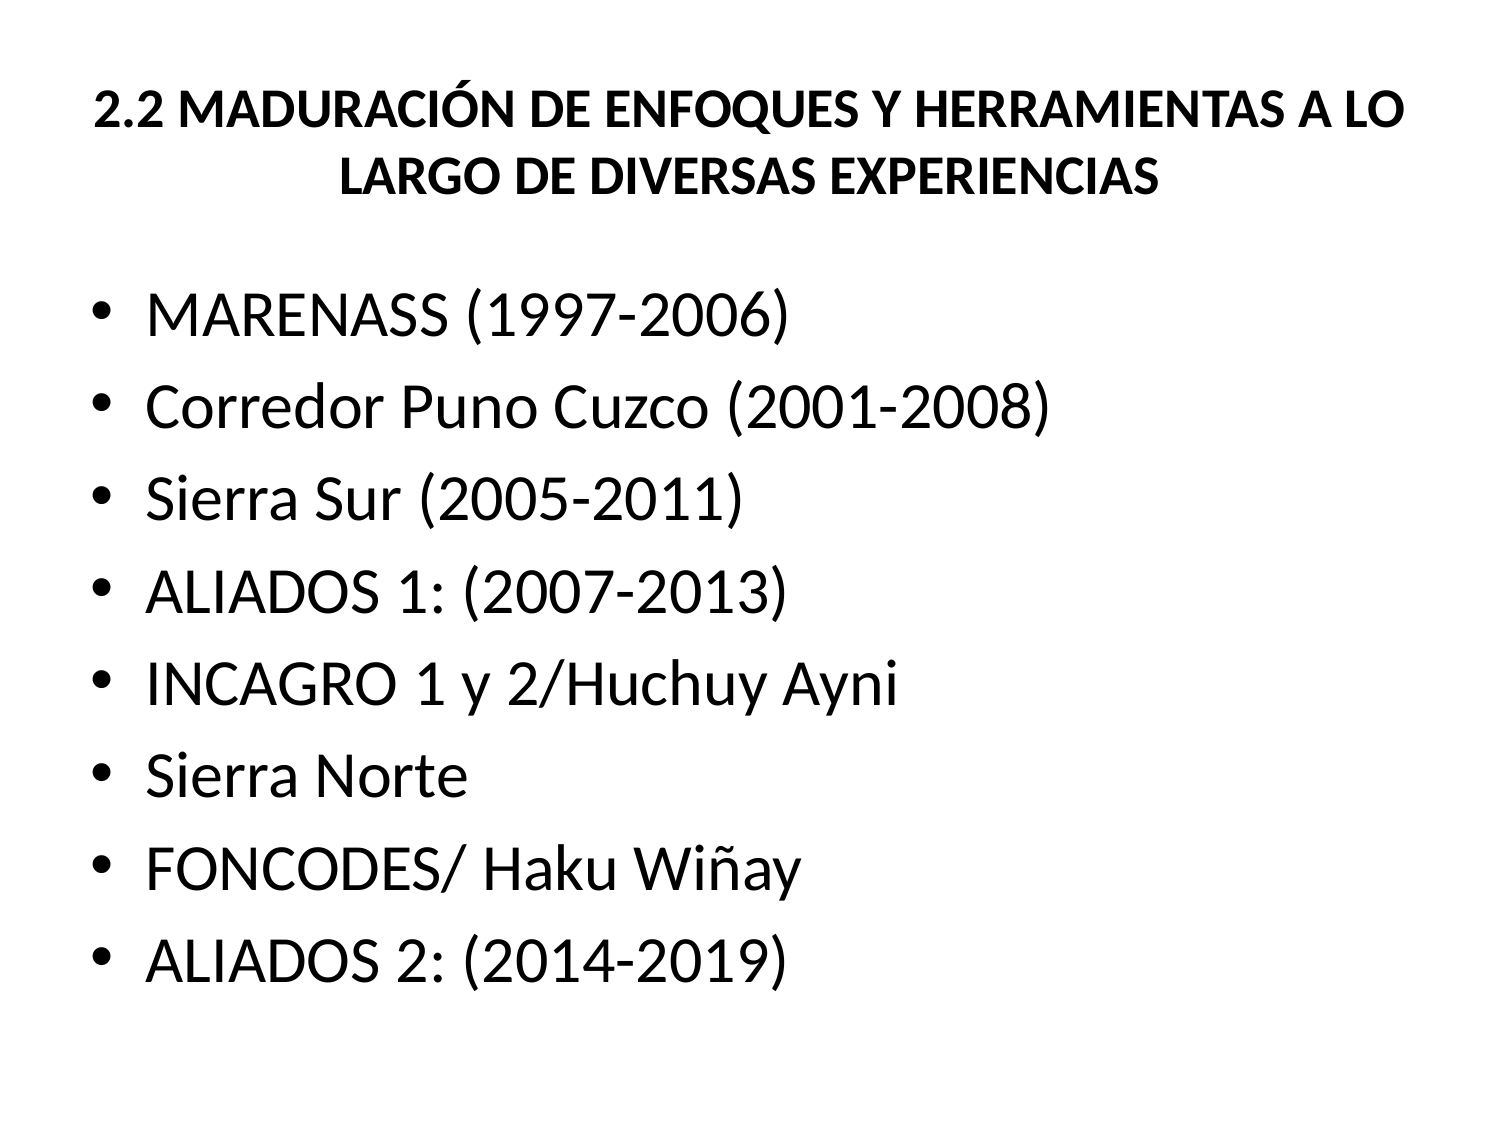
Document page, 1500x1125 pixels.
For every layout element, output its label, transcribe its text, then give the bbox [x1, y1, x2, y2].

title 2.2 MADURACIÓN DE ENFOQUES Y HERRAMIENTAS A LO LARGO DE DIVERSAS EXPERIENCIAS [75, 45, 1425, 233]
list MARENASS (1997-2006) Corredor Puno Cuzco (2001-2008) Sierra Sur (2005-2011) ALIADOS 1: (2007-2013) INCAGRO 1 y 2/Huchuy Ayni Sierra Norte FONCODES/ Haku Wiñay ALIADOS 2: (2014-2019) [75, 262, 1425, 1005]
